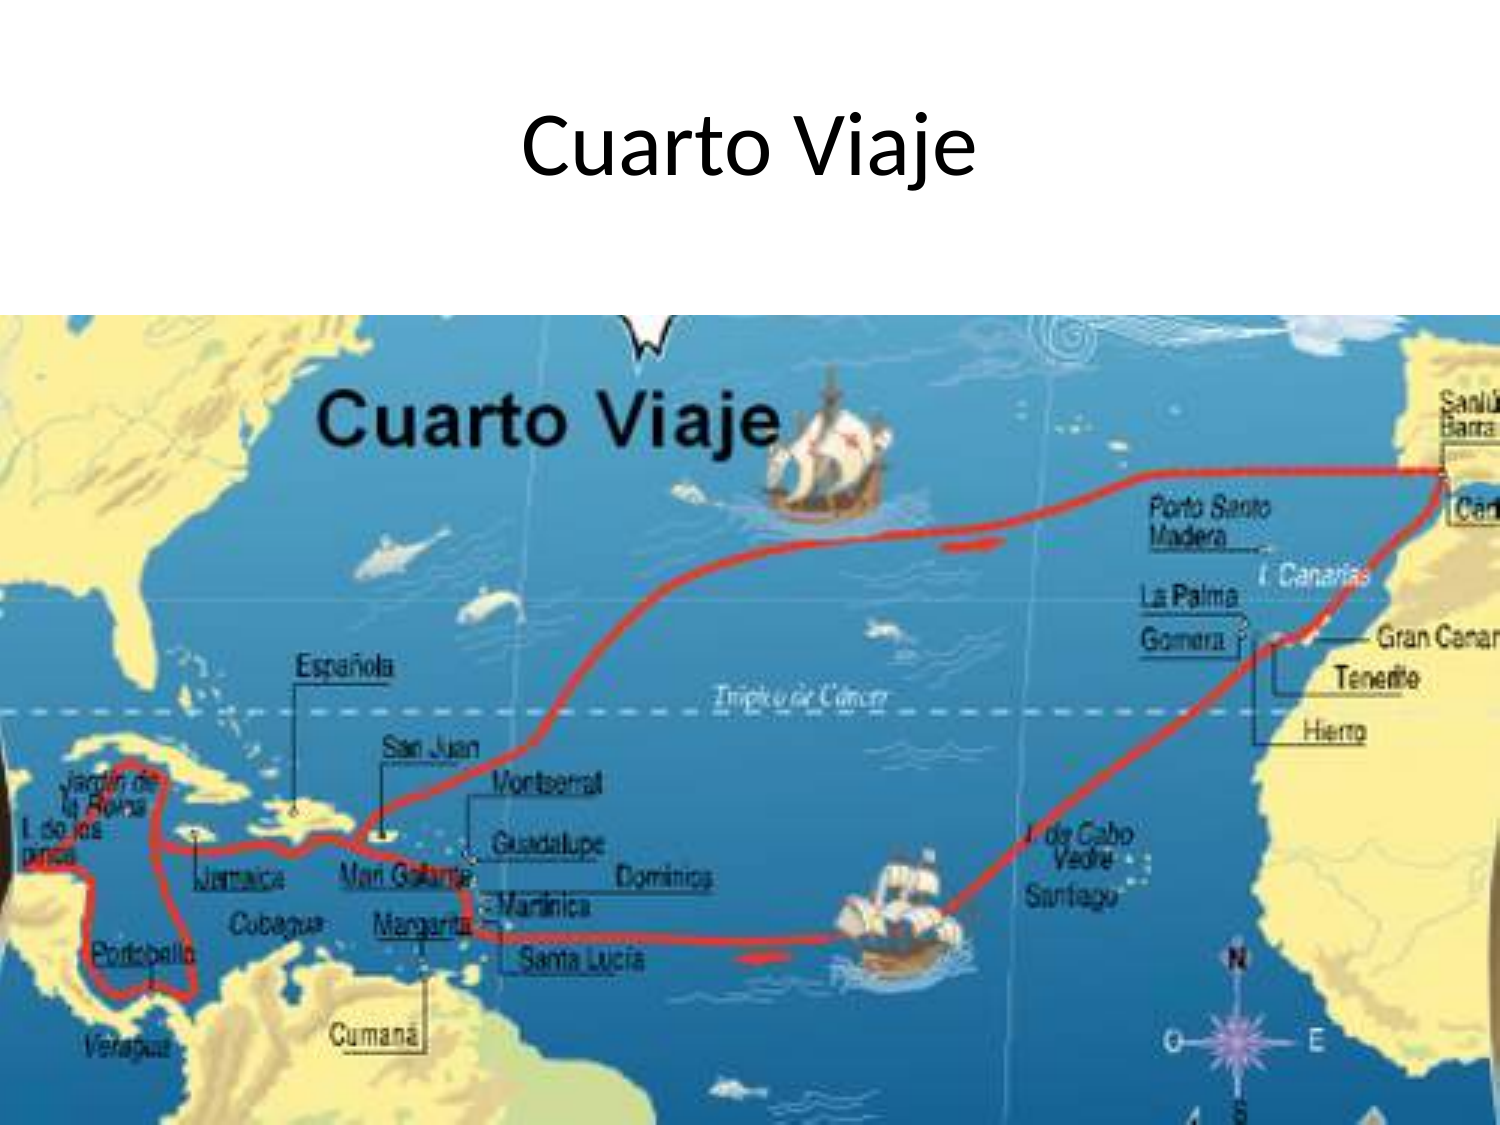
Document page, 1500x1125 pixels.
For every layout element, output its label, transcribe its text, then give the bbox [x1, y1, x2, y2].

picture [0, 314, 1500, 1125]
title Cuarto Viaje [75, 45, 1425, 233]
